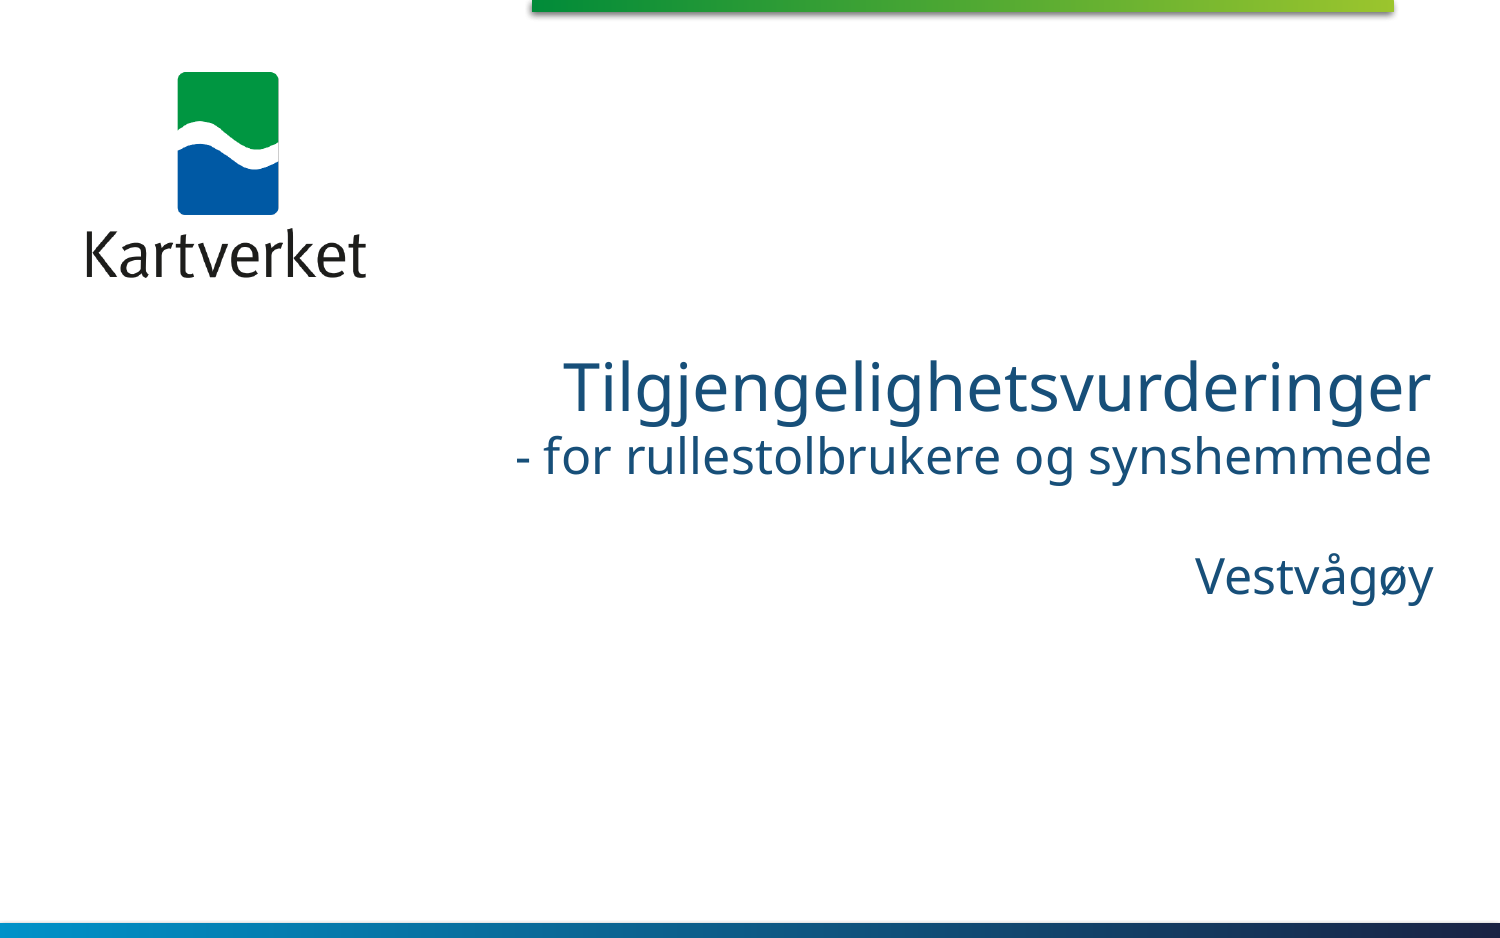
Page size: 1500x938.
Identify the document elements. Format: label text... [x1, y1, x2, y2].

text_box Tilgjengelighetsvurderinger - for rullestolbrukere og synshemmede Vestvågøy [66, 337, 1449, 613]
